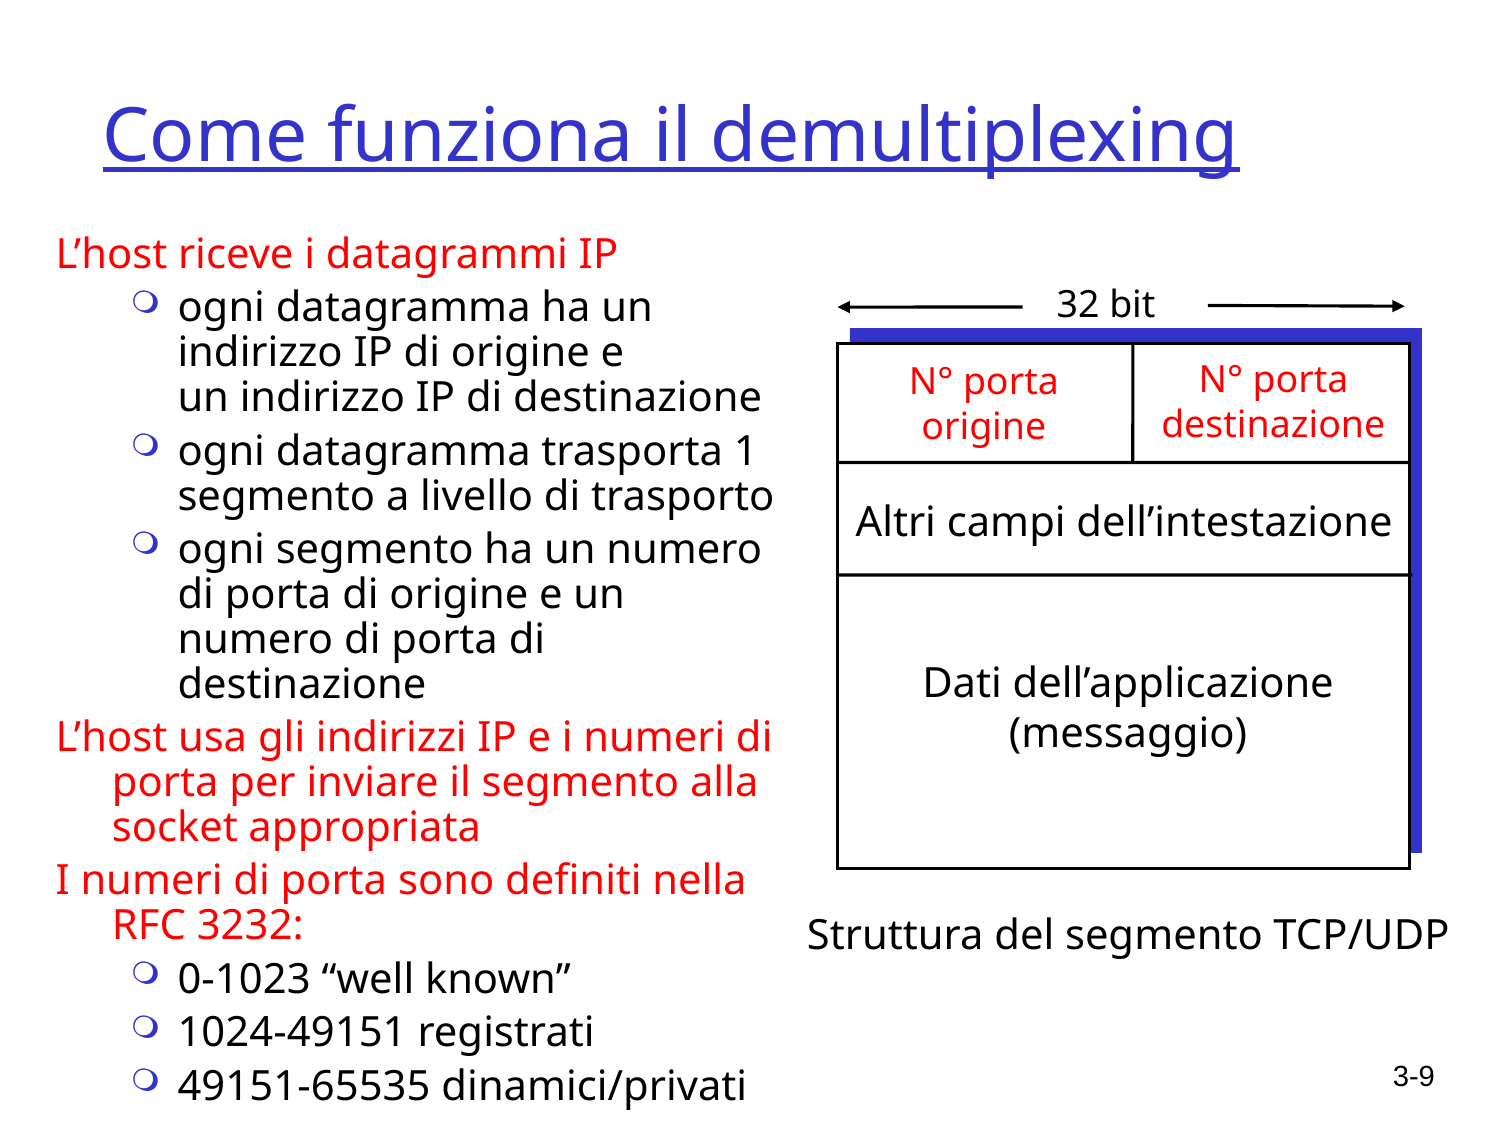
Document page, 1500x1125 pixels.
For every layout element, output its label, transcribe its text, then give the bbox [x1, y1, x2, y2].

text_box [837, 343, 1410, 869]
slide_number 3-9 [1338, 1049, 1451, 1125]
text_box Struttura del segmento TCP/UDP [791, 900, 1465, 965]
text_box Altri campi dell’intestazione [840, 487, 1408, 553]
text_box [1207, 299, 1405, 313]
title Come funziona il demultiplexing [87, 37, 1363, 226]
list L’host riceve i datagrammi IP ogni datagramma ha un indirizzo IP di origine e un indirizzo IP di destinazione ogni datagramma trasporta 1 segmento a livello di trasporto ogni segmento ha un numero di porta di origine e un numero di porta di destinazione L’host usa gli indirizzi IP e i numeri di porta per inviare il segmento alla socket appropriata I numeri di porta sono definiti nella RFC 3232: 0-1023 “well known” 1024-49151 registrati 49151-65535 dinamici/privati [40, 224, 798, 1063]
text_box N° porta origine [894, 349, 1074, 455]
text_box [837, 300, 1023, 314]
text_box 32 bit [1041, 273, 1171, 333]
text_box N° porta destinazione [1146, 347, 1401, 453]
text_box [849, 328, 1422, 853]
text_box Dati dell’applicazione (messaggio) [907, 648, 1349, 763]
